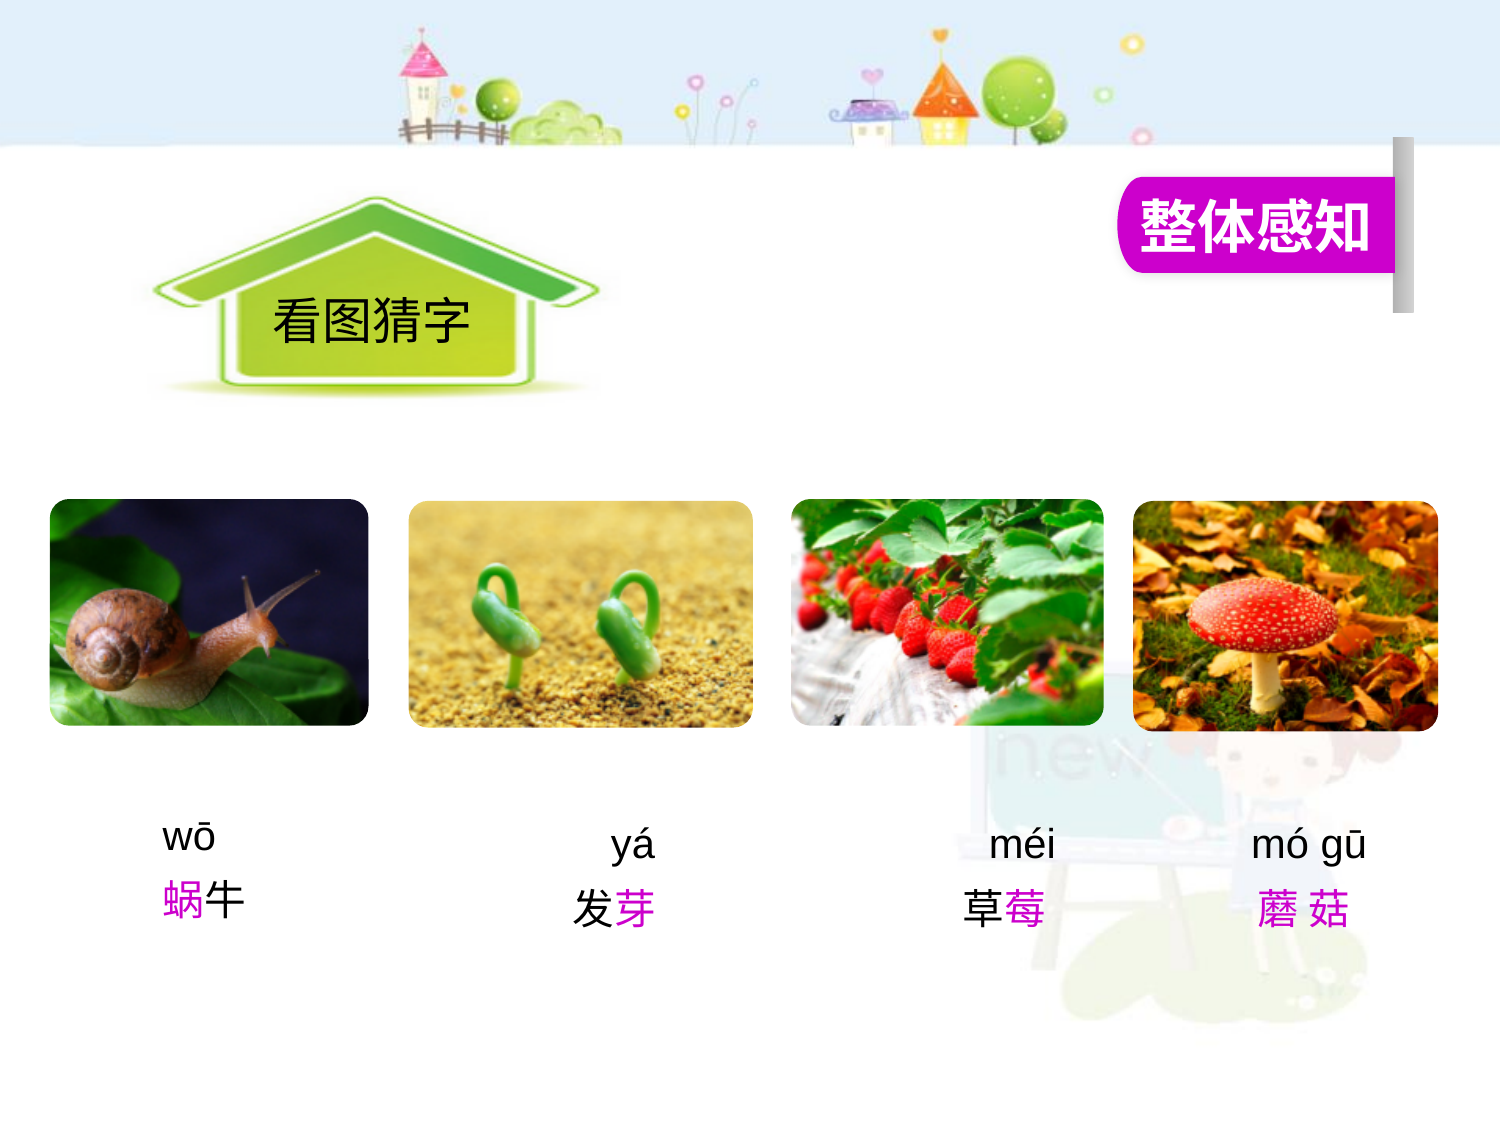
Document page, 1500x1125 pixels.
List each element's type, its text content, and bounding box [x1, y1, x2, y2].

text_box 蜗牛 [148, 866, 262, 932]
text_box wō [147, 801, 232, 866]
text_box 整体感知 [1117, 176, 1395, 273]
picture [0, 0, 1500, 1125]
text_box 草莓 [948, 875, 1062, 941]
text_box yá [595, 809, 670, 874]
text_box 发芽 [557, 875, 671, 941]
text_box méi [974, 809, 1072, 875]
text_box 蘑 菇 [1242, 875, 1366, 941]
text_box [1392, 137, 1414, 313]
text_box mó gū [1236, 809, 1383, 875]
